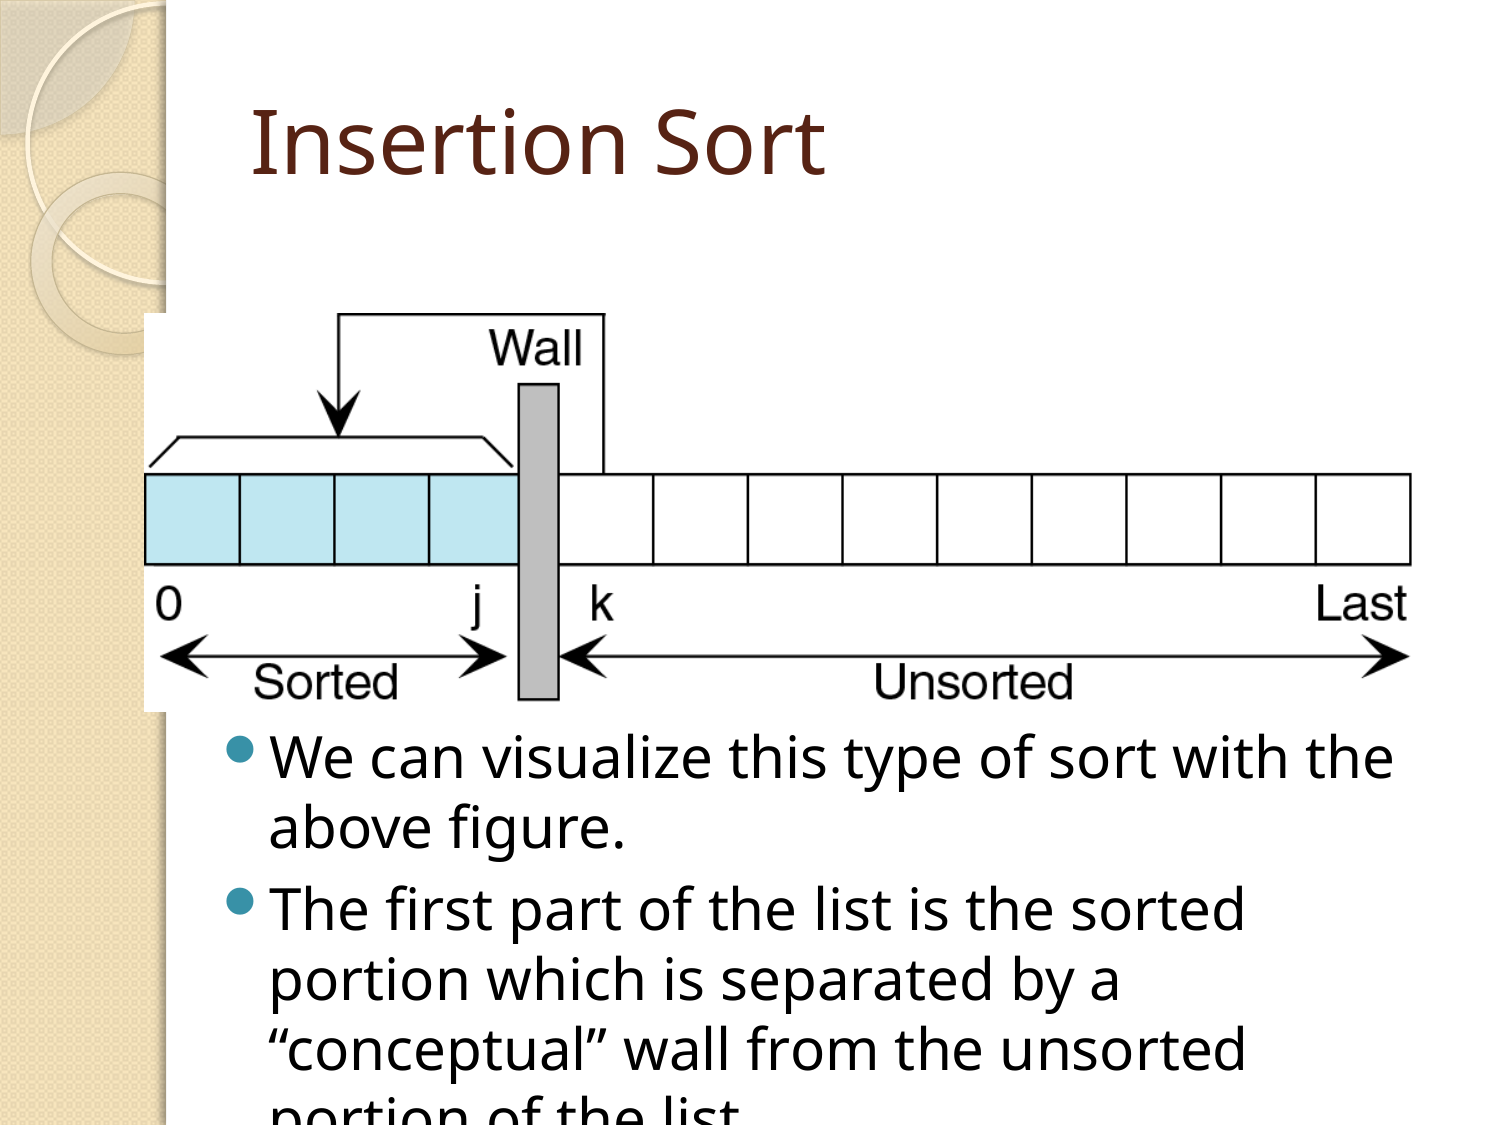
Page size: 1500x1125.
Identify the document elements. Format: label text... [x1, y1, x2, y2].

picture [143, 313, 1413, 712]
list We can visualize this type of sort with the above figure. The first part of the list is the sorted portion which is separated by a “conceptual” wall from the unsorted portion of the list. [193, 712, 1476, 1125]
title Insertion Sort [235, 45, 1466, 233]
